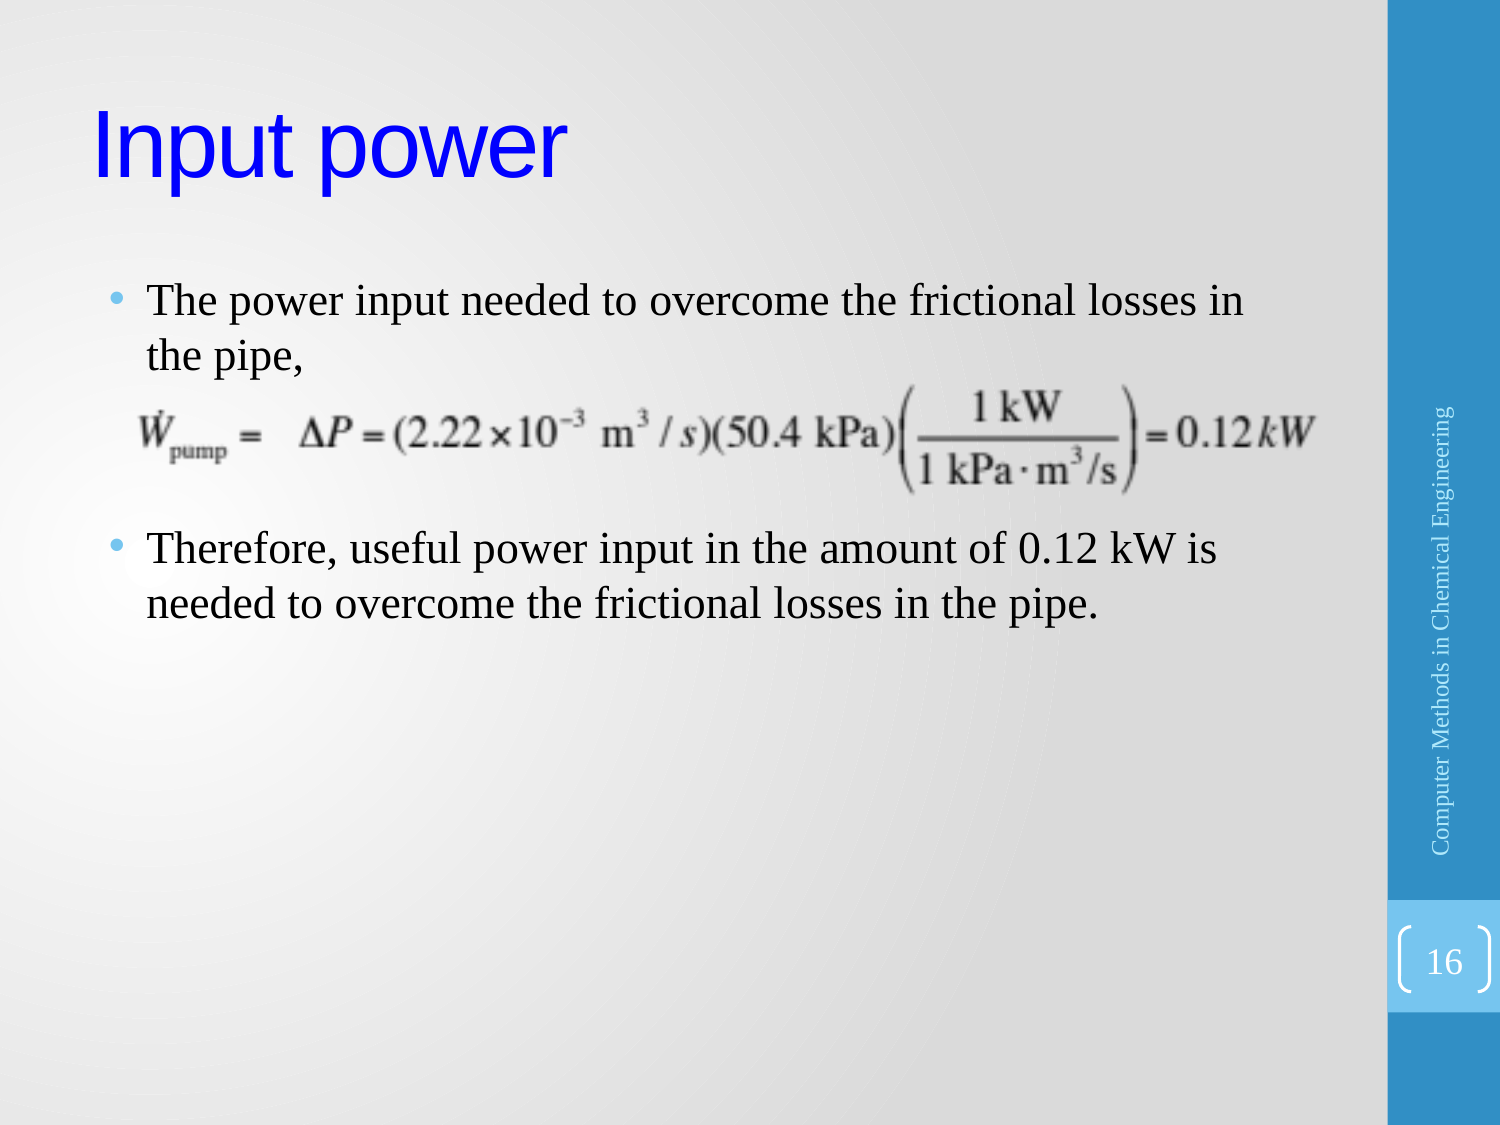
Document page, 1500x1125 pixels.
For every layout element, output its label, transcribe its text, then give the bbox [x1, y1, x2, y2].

list The power input needed to overcome the frictional losses in the pipe, Therefore, useful power input in the amount of 0.12 kW is needed to overcome the frictional losses in the pipe. [75, 262, 1325, 1050]
slide_number 16 [1397, 925, 1492, 994]
footer Computer Methods in Chemical Engineering [1408, 391, 1469, 889]
title Input power [75, 45, 1325, 233]
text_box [132, 374, 1323, 497]
